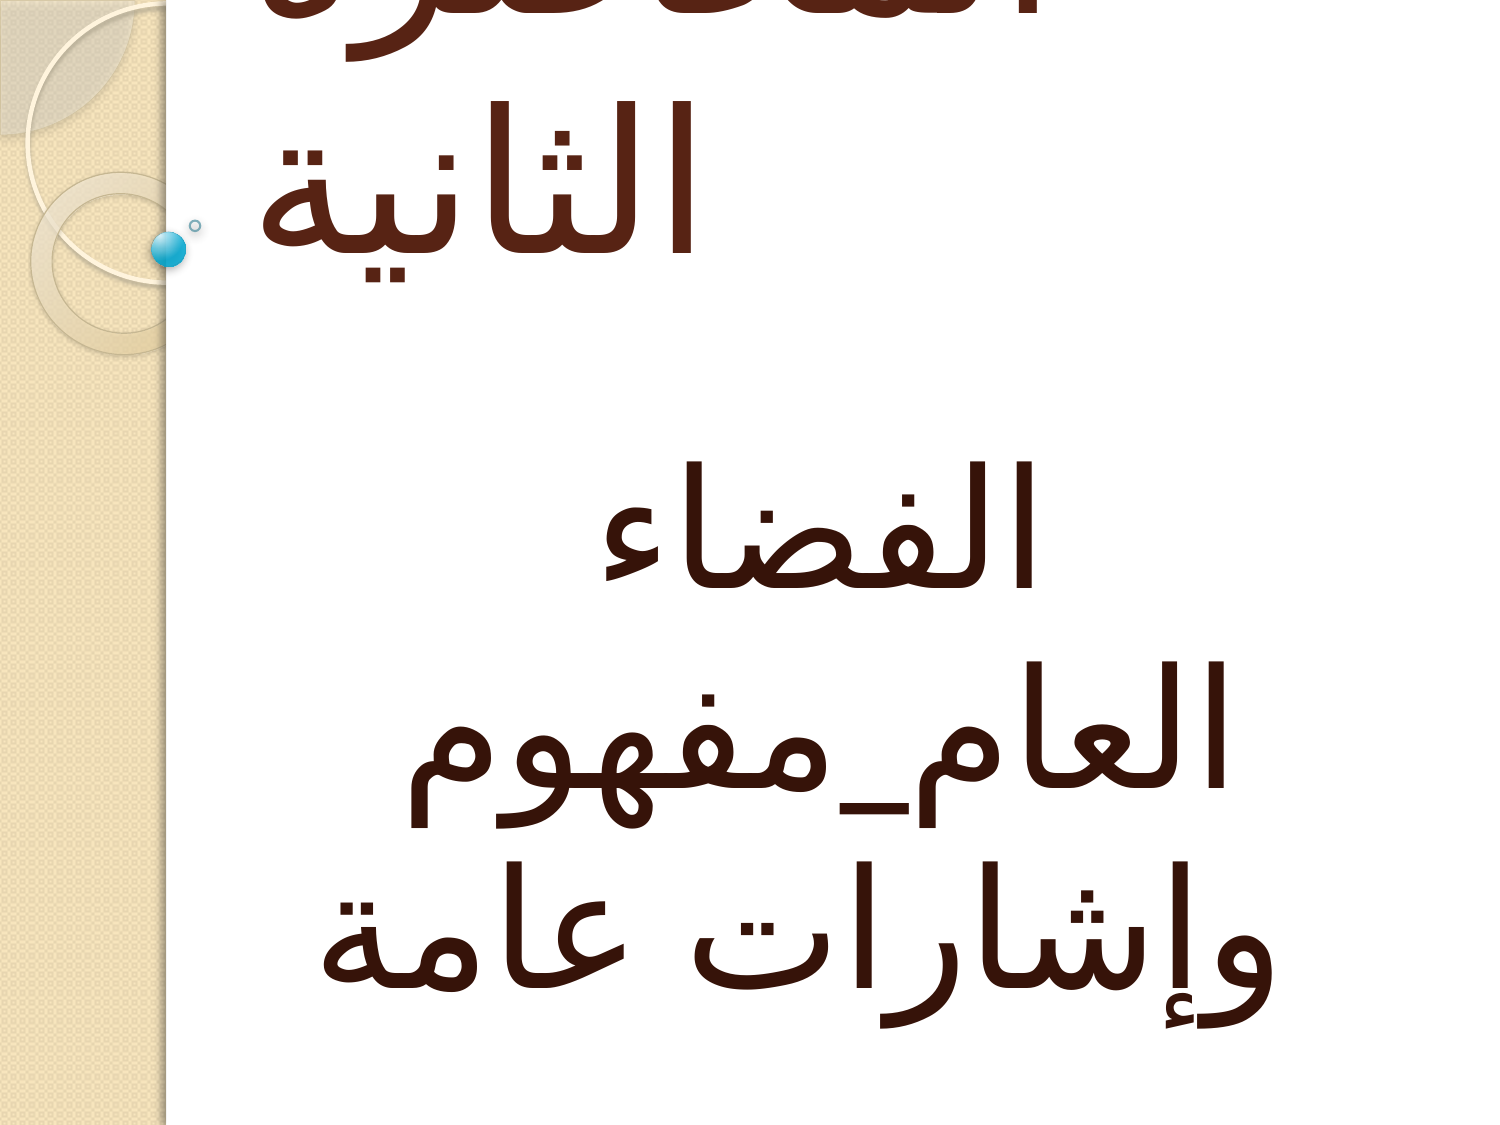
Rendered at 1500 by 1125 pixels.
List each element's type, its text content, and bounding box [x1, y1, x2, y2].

title المحاضرة الثانية [234, 59, 1450, 301]
subtitle الفضاء العام_مفهوم وإشارات عامة [210, 421, 1426, 857]
